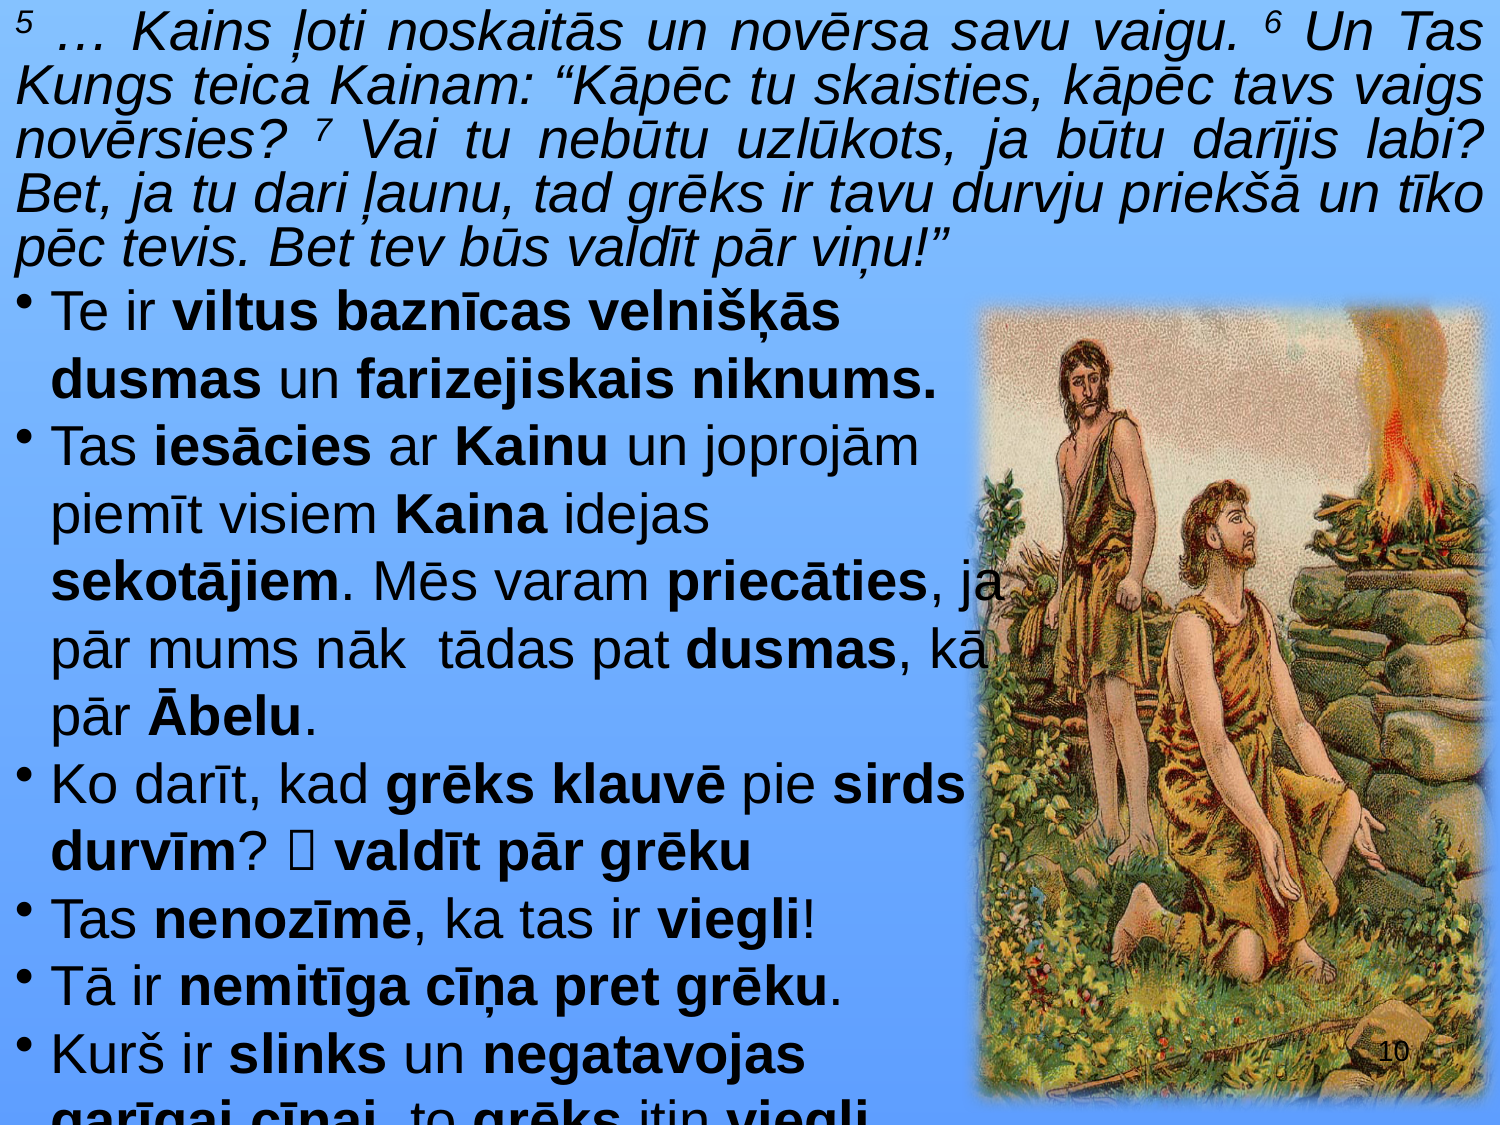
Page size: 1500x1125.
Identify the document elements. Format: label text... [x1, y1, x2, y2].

text_box Te ir viltus baznīcas velnišķās dusmas un farizejiskais niknums. Tas iesācies ar Kainu un joprojām piemīt visiem Kaina idejas sekotājiem. Mēs varam priecāties, ja pār mums nāk tādas pat dusmas, kā pār Ābelu. Ko darīt, kad grēks klauvē pie sirds durvīm?  valdīt pār grēku Tas nenozīmē, ka tas ir viegli! Tā ir nemitīga cīņa pret grēku. Kurš ir slinks un negatavojas garīgai cīņai, to grēks itin viegli uzveic. [0, 267, 1022, 1125]
picture [962, 290, 1500, 1114]
list 5 … Kains ļoti noskaitās un novērsa savu vaigu. 6 Un Tas Kungs teica Kainam: “Kāpēc tu skaisties, kāpēc tavs vaigs novērsies? 7 Vai tu nebūtu uzlūkots, ja būtu darījis labi? Bet, ja tu dari ļaunu, tad grēks ir tavu durvju priekšā un tīko pēc tevis. Bet tev būs valdīt pār viņu!” [0, 0, 1500, 178]
